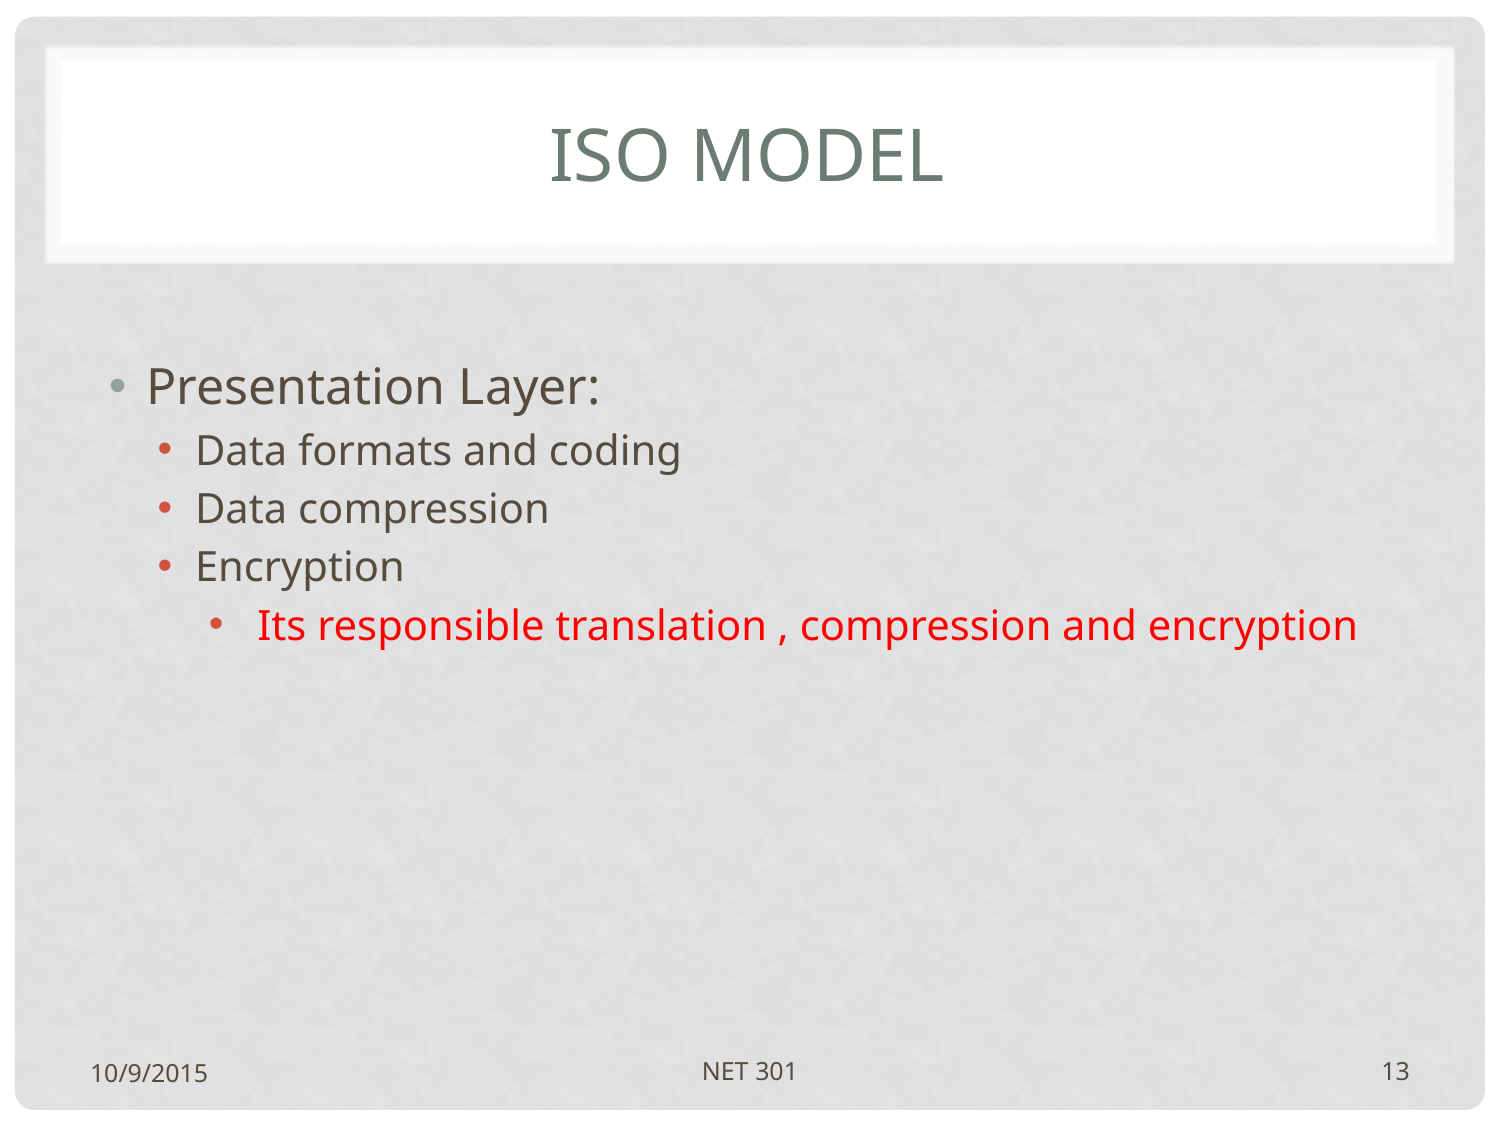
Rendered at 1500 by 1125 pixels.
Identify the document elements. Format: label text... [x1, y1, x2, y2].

footer NET 301 [512, 1042, 988, 1103]
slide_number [75, 1042, 425, 1103]
title ISO Model [69, 66, 1425, 238]
slide_number 13 [1074, 1042, 1425, 1103]
list Presentation Layer: Data formats and coding Data compression Encryption Its responsible translation , compression and encryption [75, 287, 1425, 1005]
